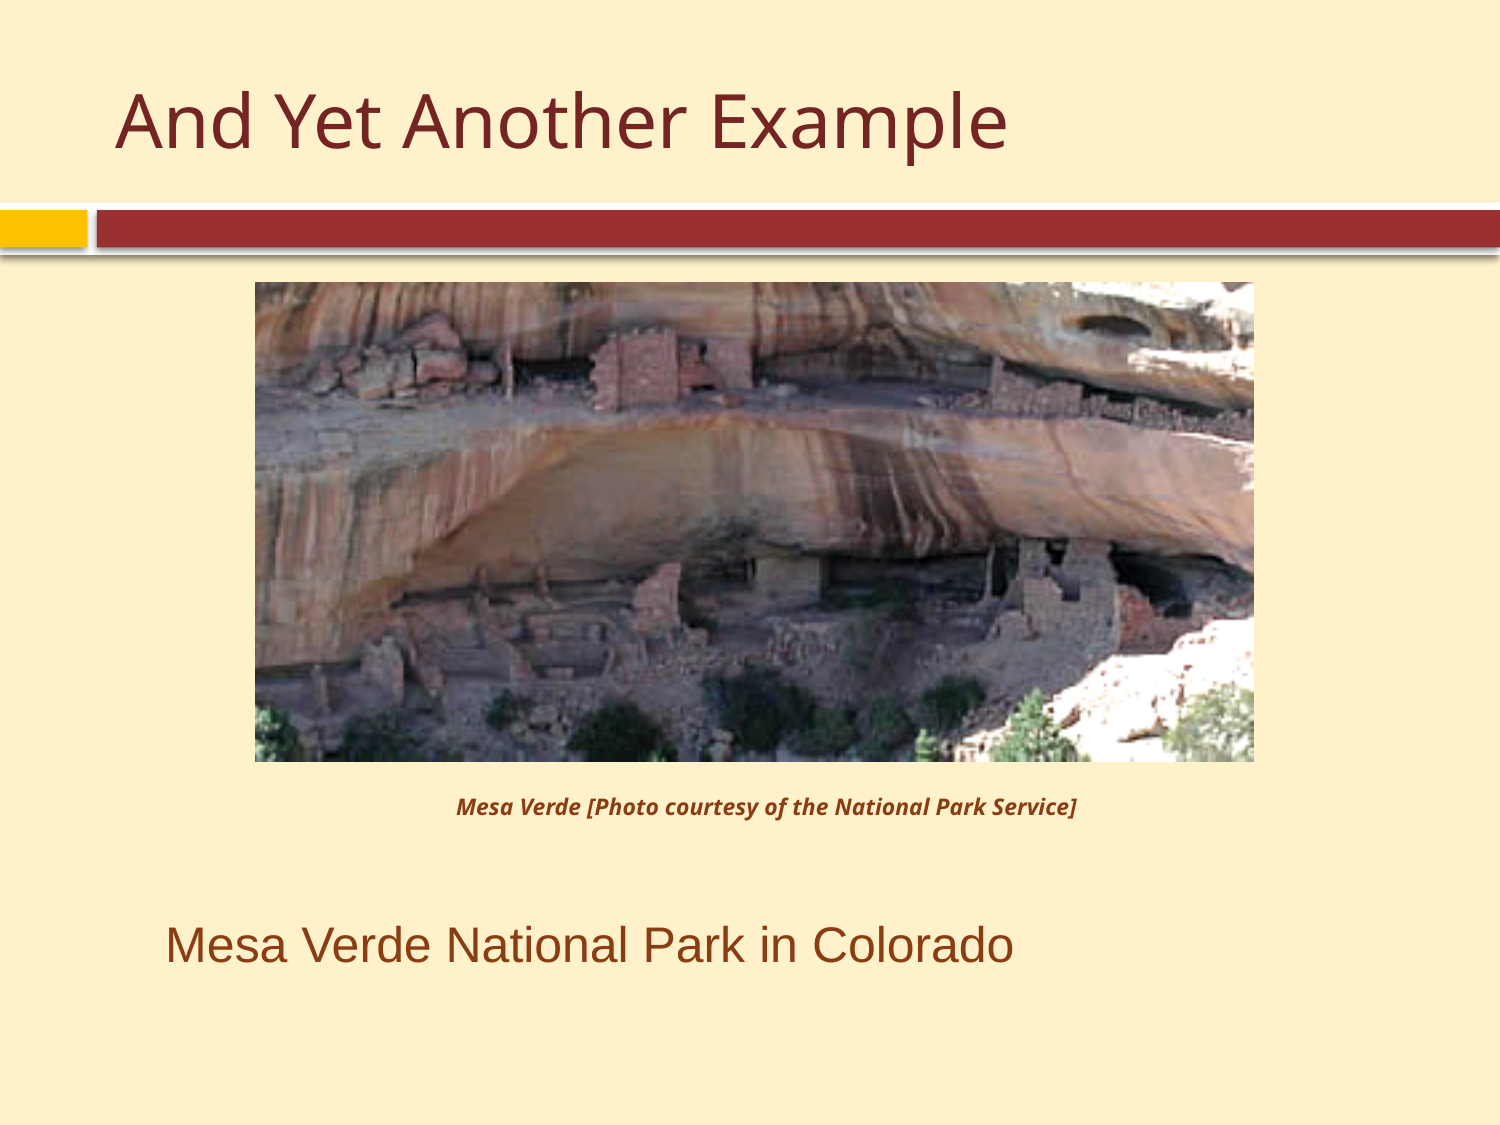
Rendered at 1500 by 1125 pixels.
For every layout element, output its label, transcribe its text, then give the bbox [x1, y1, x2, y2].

title And Yet Another Example [100, 37, 1438, 200]
list Mesa Verde National Park in Colorado [97, 830, 1436, 1003]
text_box Mesa Verde [Photo courtesy of the National Park Service] [435, 784, 1092, 828]
picture [254, 281, 1254, 762]
